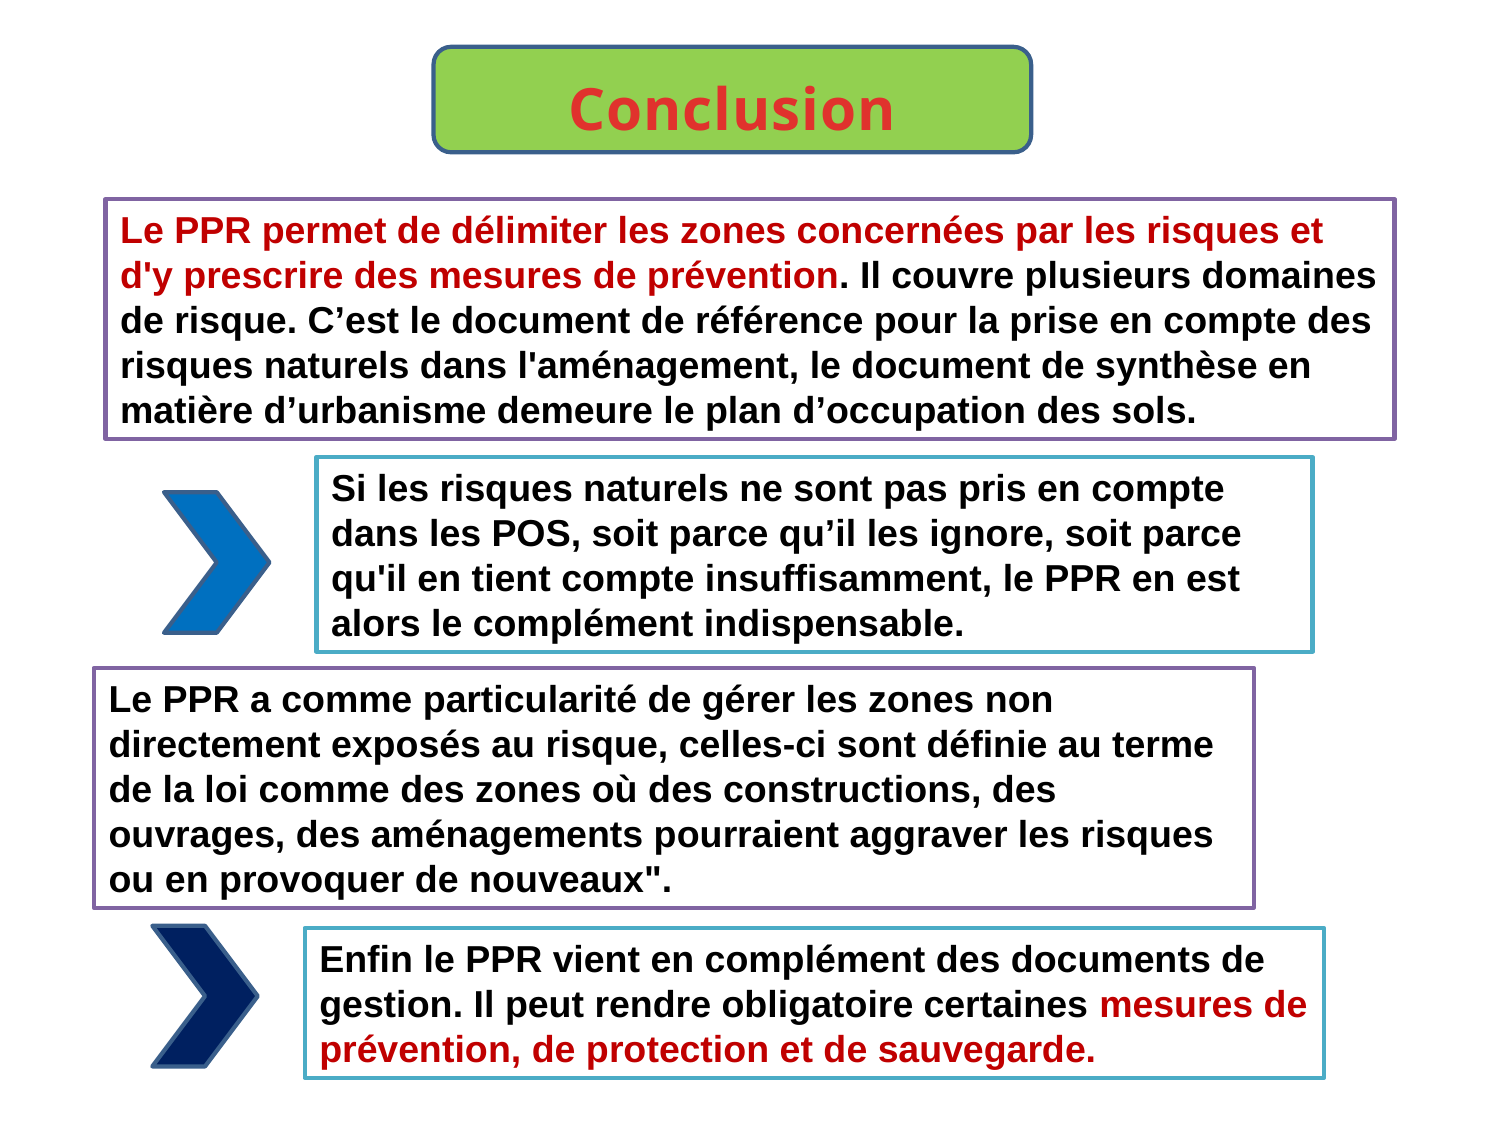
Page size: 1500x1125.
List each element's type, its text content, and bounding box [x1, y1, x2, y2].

text_box Le PPR a comme particularité de gérer les zones non directement exposés au risque, celles-ci sont définie au terme de la loi comme des zones où des constructions, des ouvrages, des aménagements pourraient aggraver les risques ou en provoquer de nouveaux". [92, 666, 1256, 910]
text_box Conclusion [431, 44, 1034, 155]
text_box Enfin le PPR vient en complément des documents de gestion. Il peut rendre obligatoire certaines mesures de prévention, de protection et de sauvegarde. [303, 926, 1326, 1080]
text_box Si les risques naturels ne sont pas pris en compte dans les POS, soit parce qu’il les ignore, soit parce qu'il en tient compte insuffisamment, le PPR en est alors le complément indispensable. [314, 455, 1315, 654]
text_box [150, 923, 260, 1069]
text_box Le PPR permet de délimiter les zones concernées par les risques et d'y prescrire des mesures de prévention. Il couvre plusieurs domaines de risque. C’est le document de référence pour la prise en compte des risques naturels dans l'aménagement, le document de synthèse en matière d’urbanisme demeure le plan d’occupation des sols. [103, 197, 1397, 441]
text_box [162, 490, 272, 635]
